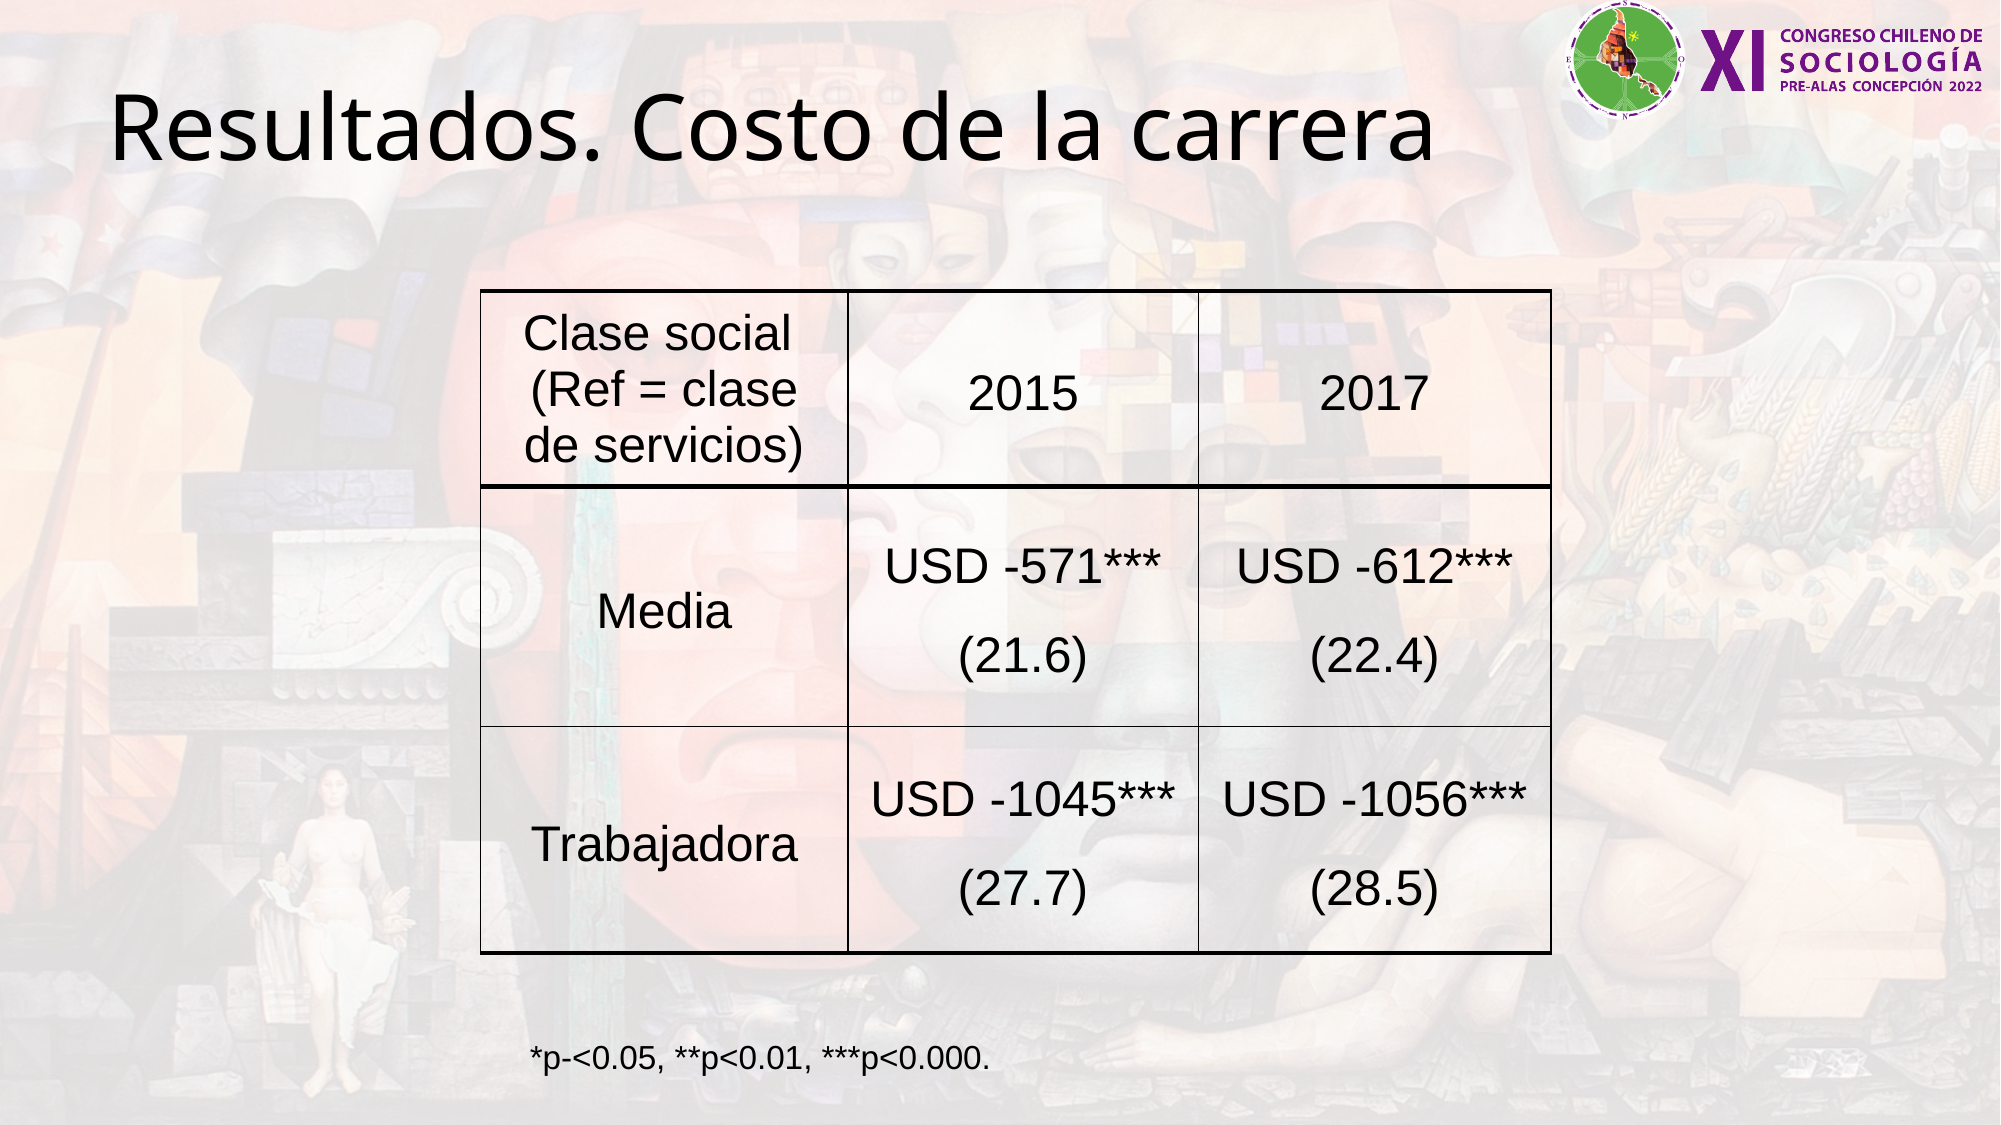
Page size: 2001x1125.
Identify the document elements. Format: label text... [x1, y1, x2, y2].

table_cell Trabajadora [481, 727, 847, 951]
text_box *p-<0.05, **p<0.01, ***p<0.000. [514, 1021, 1674, 1092]
picture [1565, 0, 1982, 121]
table_header 2017 [1199, 293, 1550, 484]
table_header 2015 [849, 293, 1198, 484]
title Resultados. Costo de la carrera [92, 21, 1818, 240]
table_header Clase social (Ref = clase de servicios) [481, 293, 847, 484]
table_cell USD -612*** (22.4) [1199, 489, 1550, 726]
table_cell USD -1045*** (27.7) [849, 727, 1198, 951]
table_cell USD -571*** (21.6) [849, 489, 1198, 726]
table_cell Media [481, 489, 847, 726]
table_cell USD -1056*** (28.5) [1199, 727, 1550, 951]
